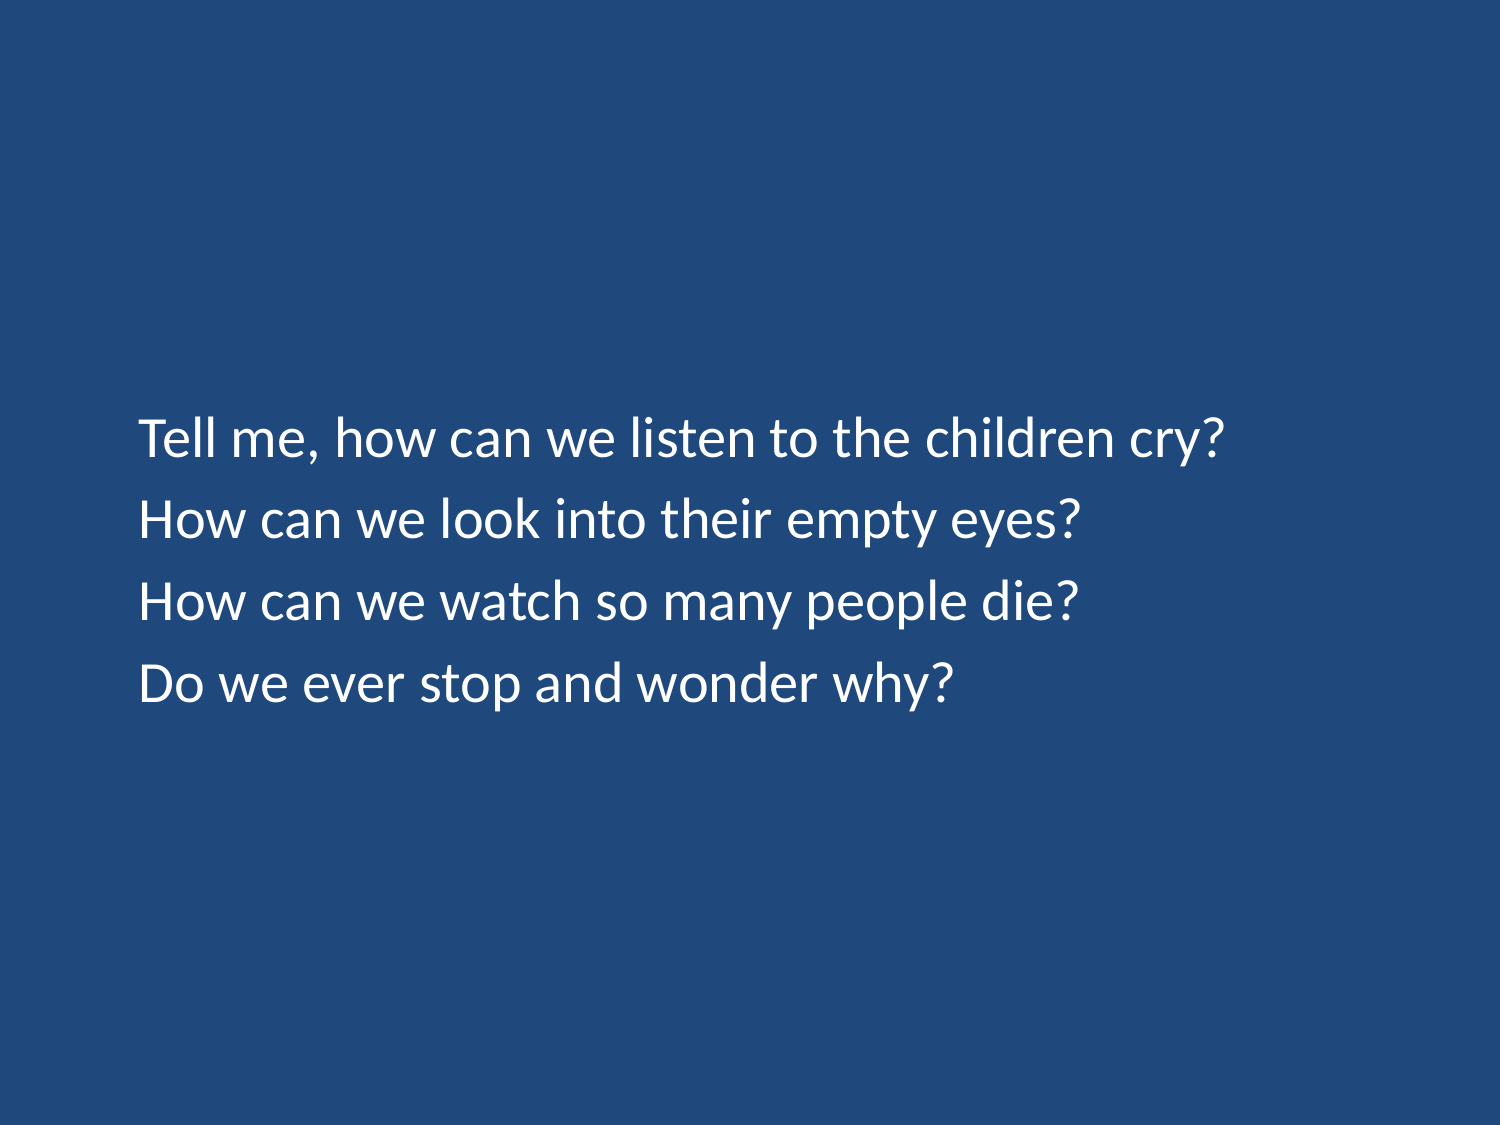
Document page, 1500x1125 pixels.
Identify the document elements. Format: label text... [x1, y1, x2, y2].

list Tell me, how can we listen to the children cry? How can we look into their empty eyes? How can we watch so many people die? Do we ever stop and wonder why? [123, 391, 1471, 734]
